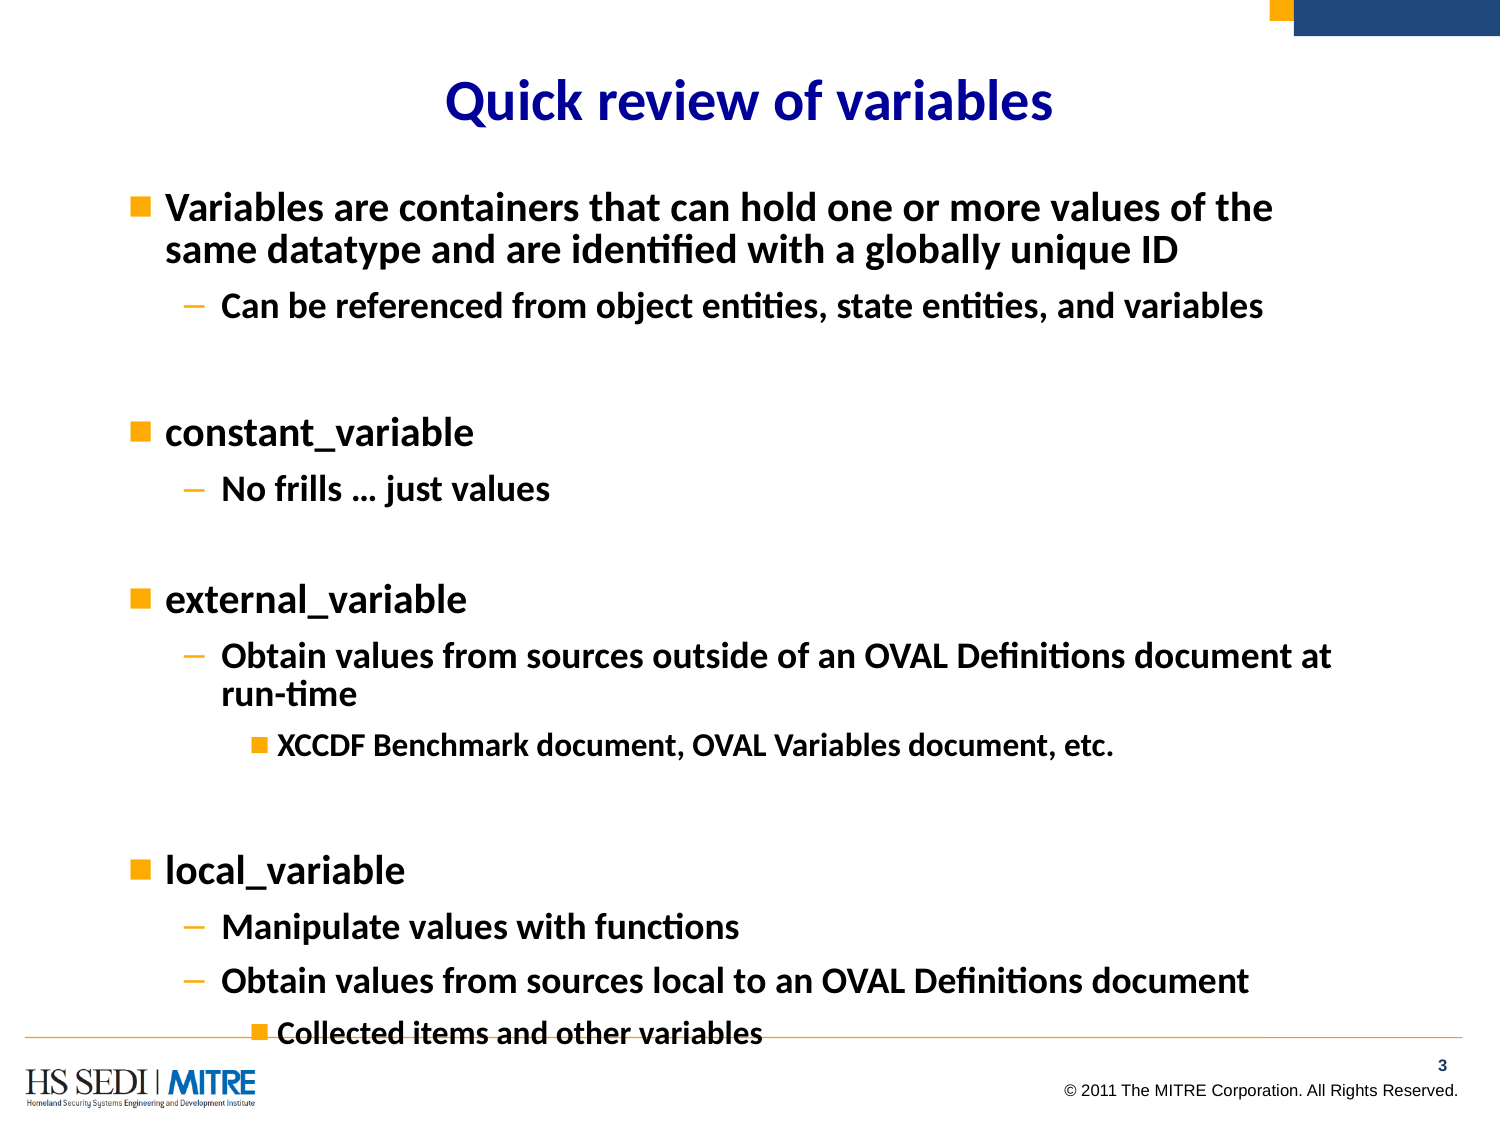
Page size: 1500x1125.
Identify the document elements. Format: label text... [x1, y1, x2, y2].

slide_number 2 [1374, 1049, 1463, 1076]
list Variables are containers that can hold one or more values of the same datatype and are identified with a globally unique ID Can be referenced from object entities, state entities, and variables constant_variable No frills … just values external_variable Obtain values from sources outside of an OVAL Definitions document at run-time XCCDF Benchmark document, OVAL Variables document, etc. local_variable Manipulate values with functions Obtain values from sources local to an OVAL Definitions document Collected items and other variables [112, 180, 1387, 1024]
title Quick review of variables [43, 62, 1457, 151]
picture [20, 1058, 271, 1122]
